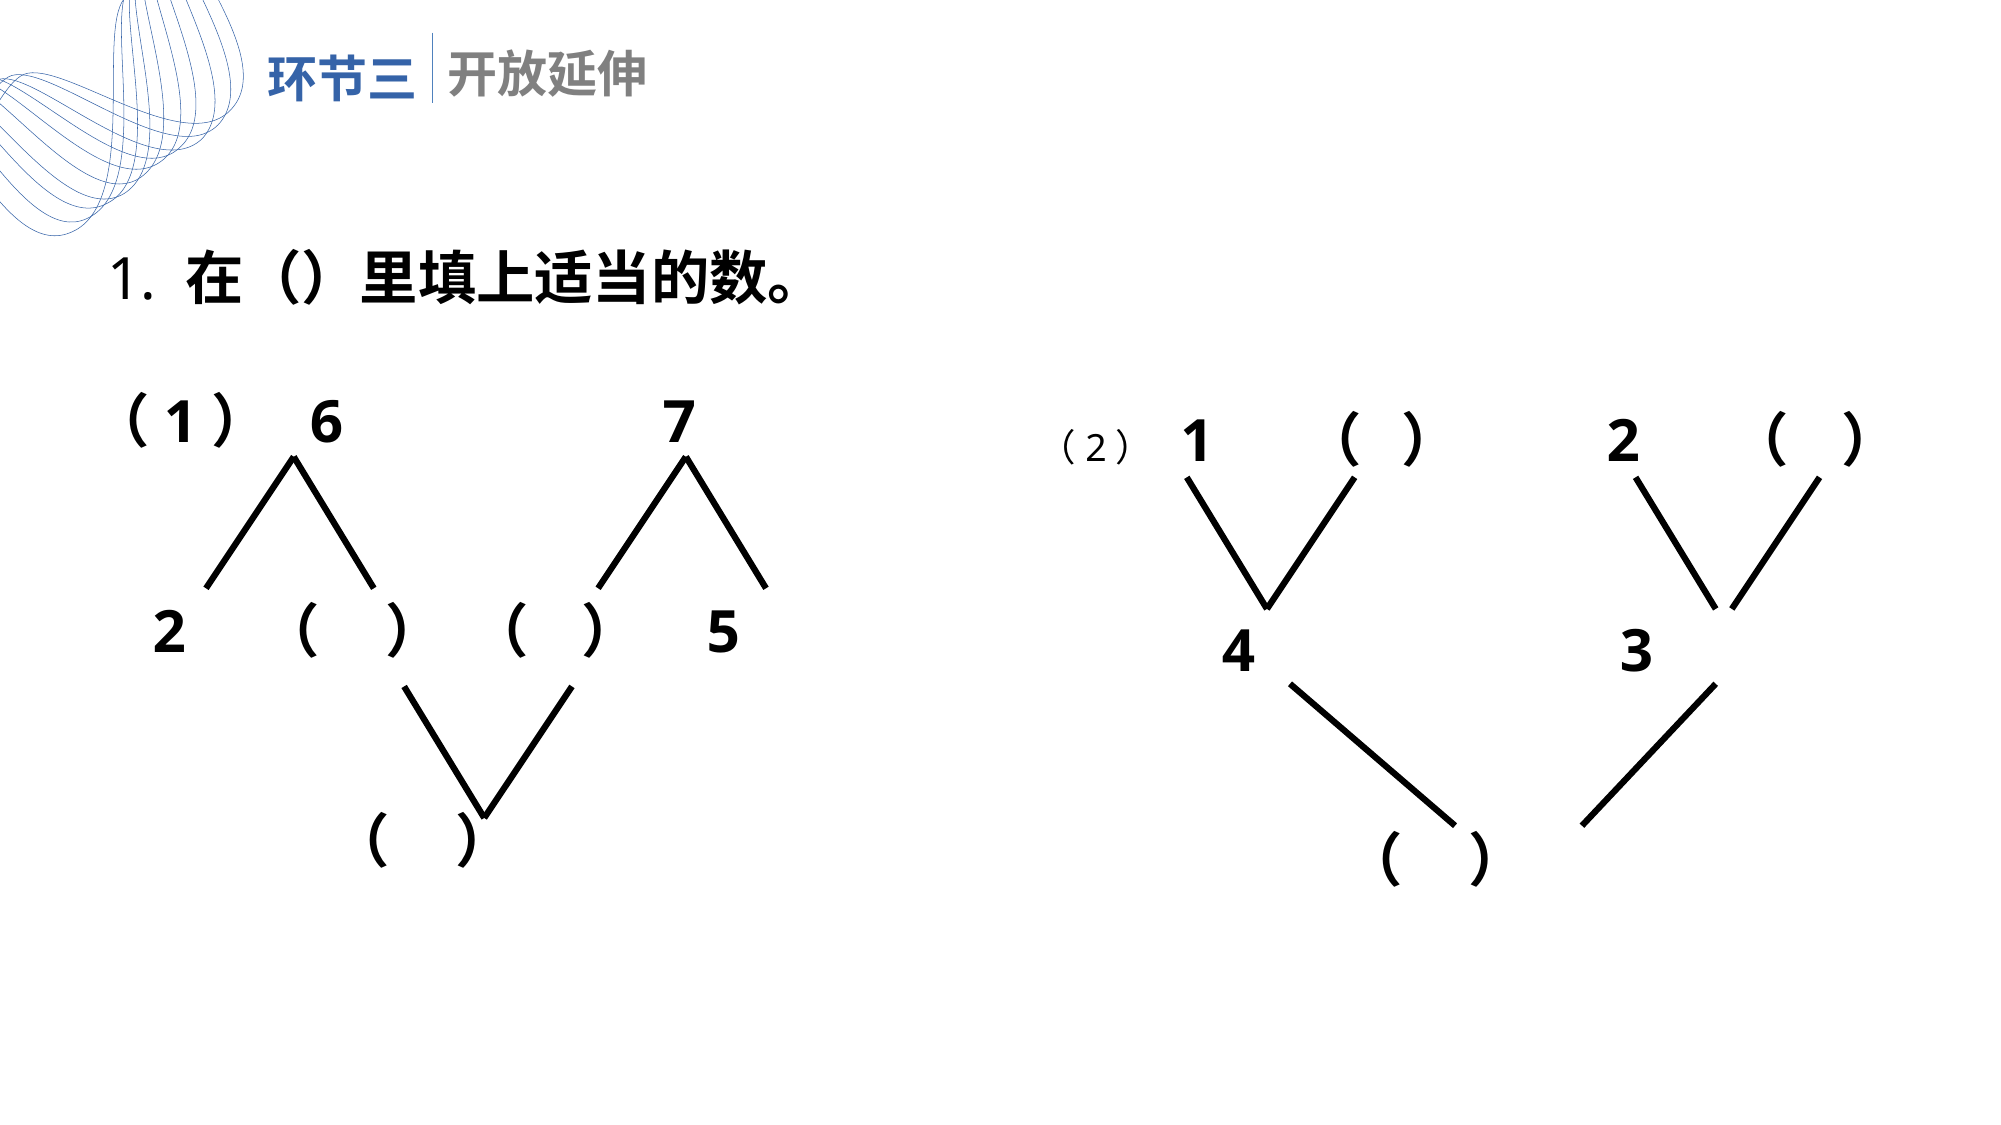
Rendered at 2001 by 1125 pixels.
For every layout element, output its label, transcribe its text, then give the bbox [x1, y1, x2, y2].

text_box 1. 在（）里填上适当的数。 [92, 220, 796, 319]
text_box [404, 686, 484, 818]
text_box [1289, 683, 1456, 826]
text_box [1186, 477, 1266, 609]
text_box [1266, 477, 1355, 609]
text_box （1） 6 7 2 （ ） （ ） 5 （ ） [76, 377, 1207, 972]
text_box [484, 686, 572, 818]
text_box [206, 456, 293, 589]
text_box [293, 456, 374, 589]
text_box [1731, 477, 1820, 609]
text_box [1635, 477, 1716, 609]
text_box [1581, 683, 1716, 826]
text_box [598, 456, 685, 589]
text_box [685, 456, 766, 589]
text_box （2） 1 （ ） 2 （ ） 4 3 （ ） [1024, 396, 1936, 1036]
